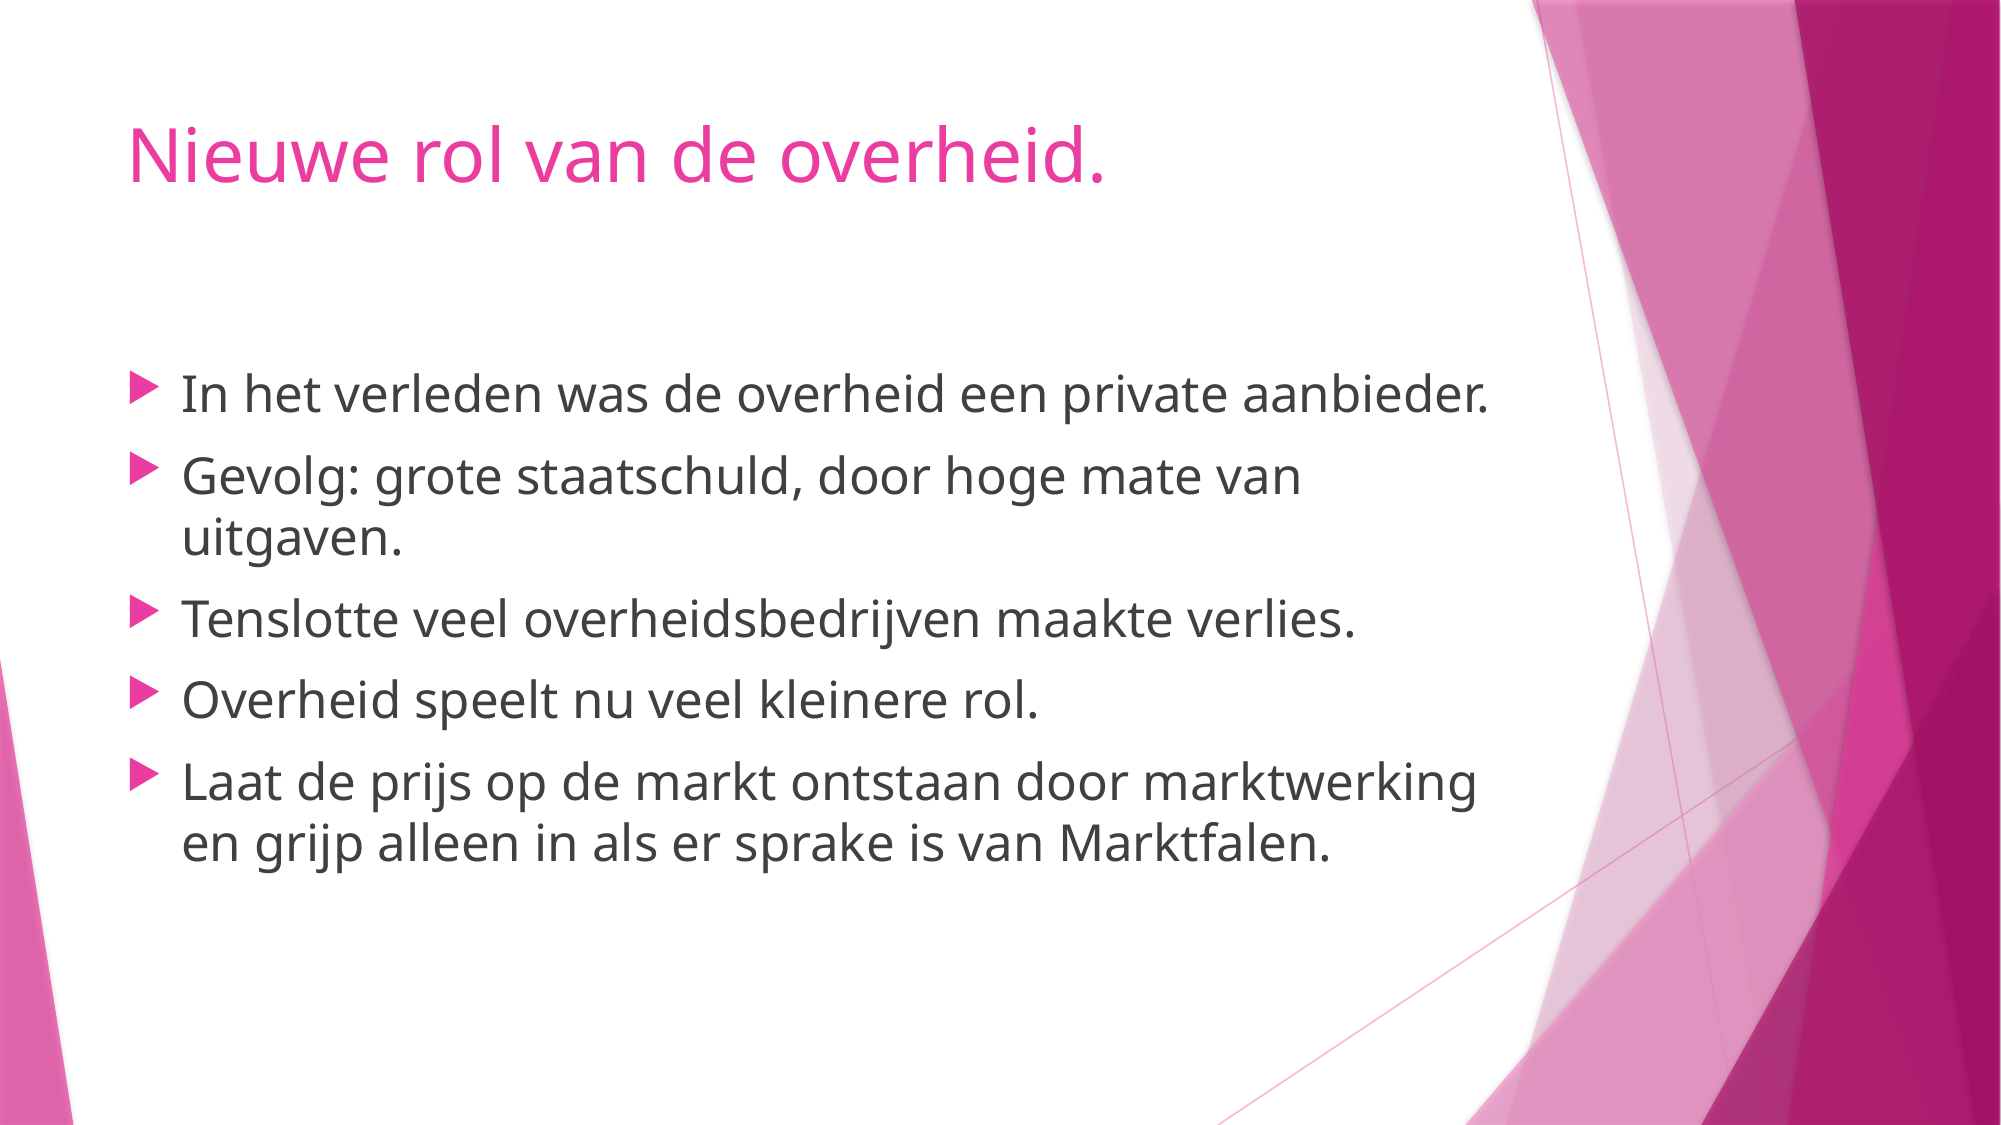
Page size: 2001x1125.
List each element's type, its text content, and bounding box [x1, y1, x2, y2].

title Nieuwe rol van de overheid. [111, 99, 1522, 317]
list In het verleden was de overheid een private aanbieder. Gevolg: grote staatschuld, door hoge mate van uitgaven. Tenslotte veel overheidsbedrijven maakte verlies. Overheid speelt nu veel kleinere rol. Laat de prijs op de markt ontstaan door marktwerking en grijp alleen in als er sprake is van Marktfalen. [111, 354, 1522, 992]
